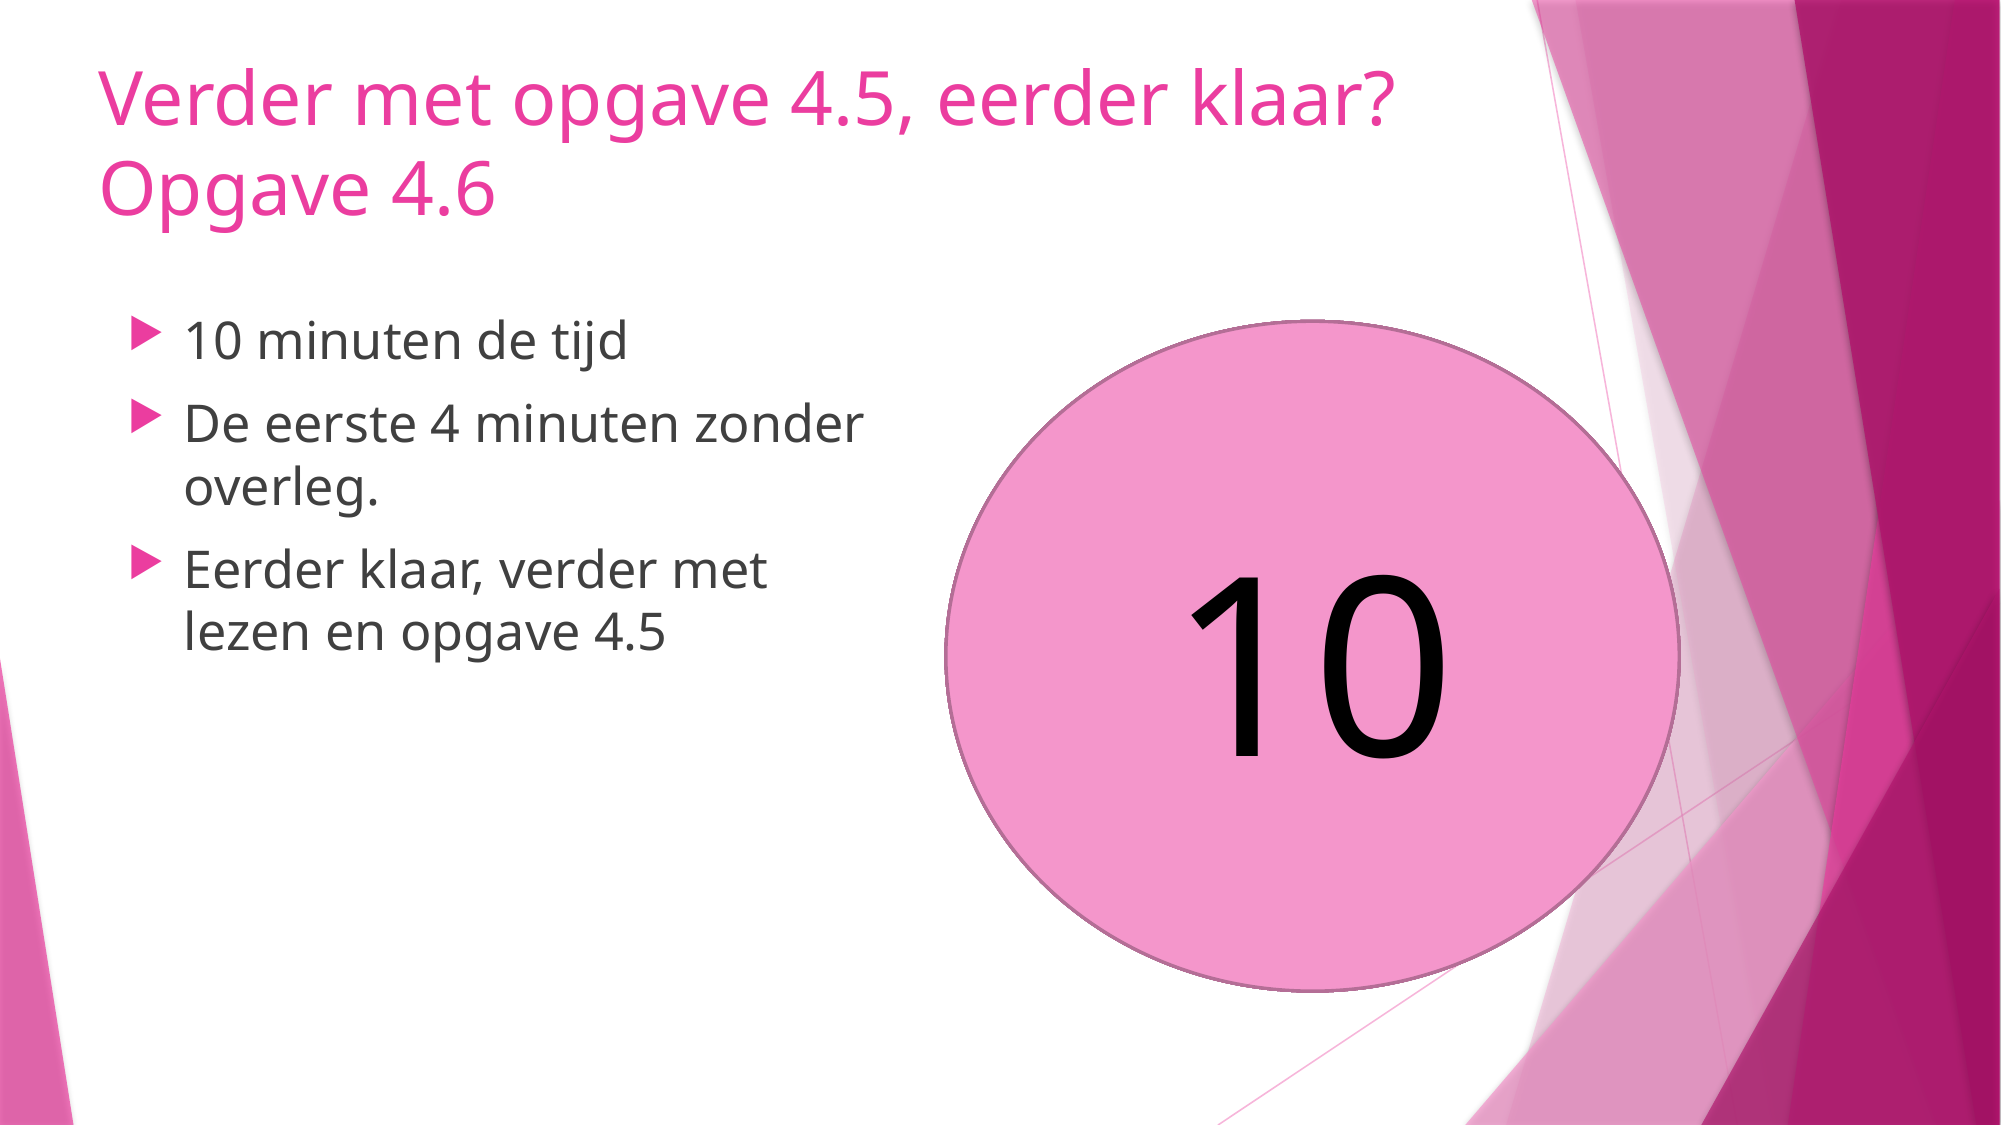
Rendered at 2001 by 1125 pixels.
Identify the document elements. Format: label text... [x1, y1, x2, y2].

title Verder met opgave 4.5, eerder klaar? Opgave 4.6 [83, 42, 1494, 260]
list 10 minuten de tijd De eerste 4 minuten zonder overleg. Eerder klaar, verder met lezen en opgave 4.5 [112, 299, 896, 992]
text_box 10 [944, 319, 1681, 993]
